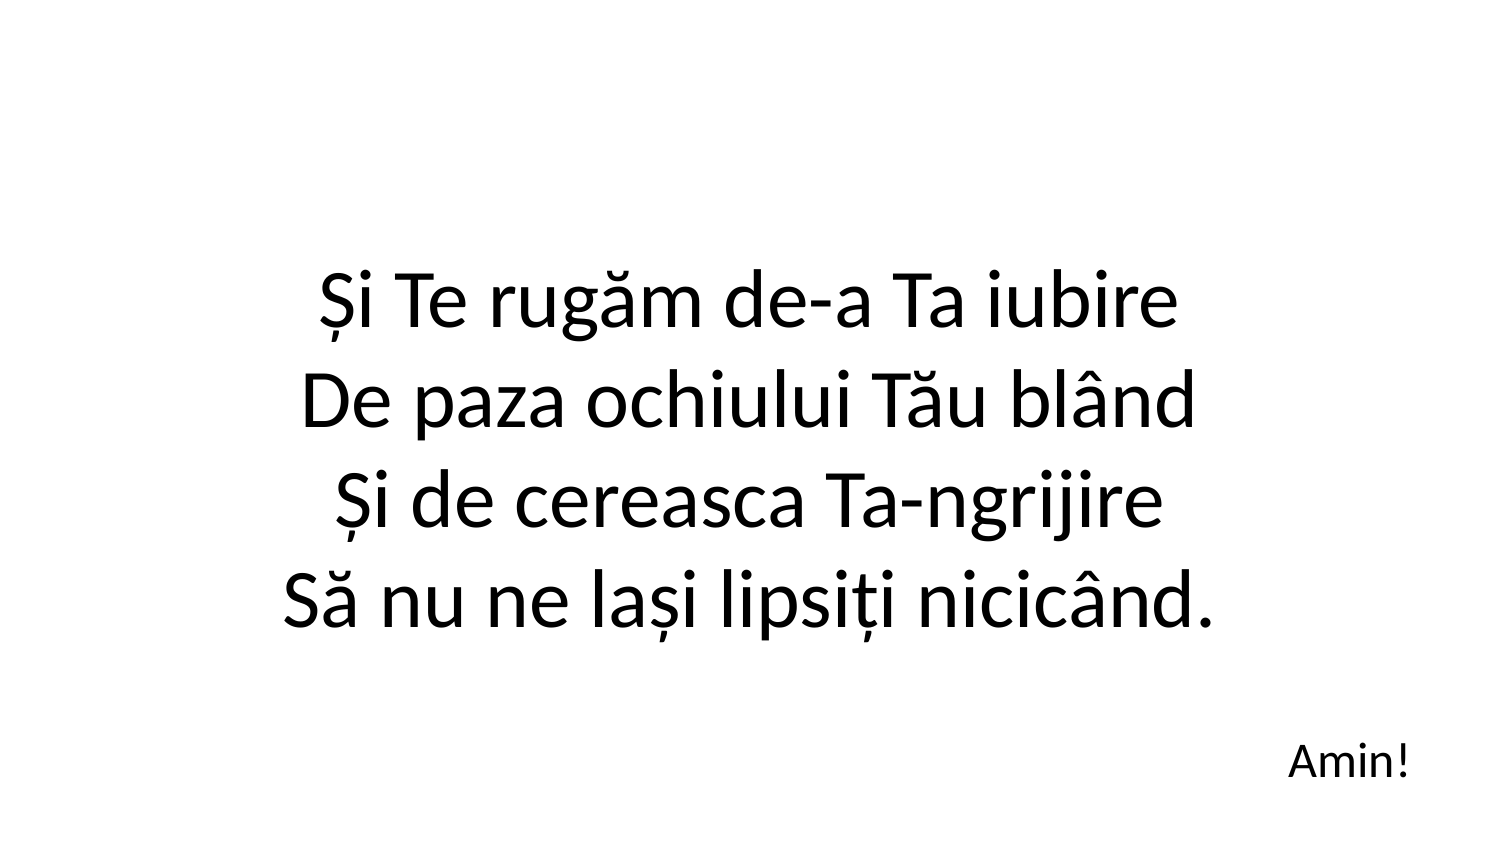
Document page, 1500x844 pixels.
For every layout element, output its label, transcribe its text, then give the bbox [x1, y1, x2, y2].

text_box Și Te rugăm de-a Ta iubire De paza ochiului Tău blând Și de cereasca Ta-ngrijire Să nu ne lași lipsiți nicicând. [267, 192, 1233, 652]
text_box Amin! [1273, 674, 1427, 795]
